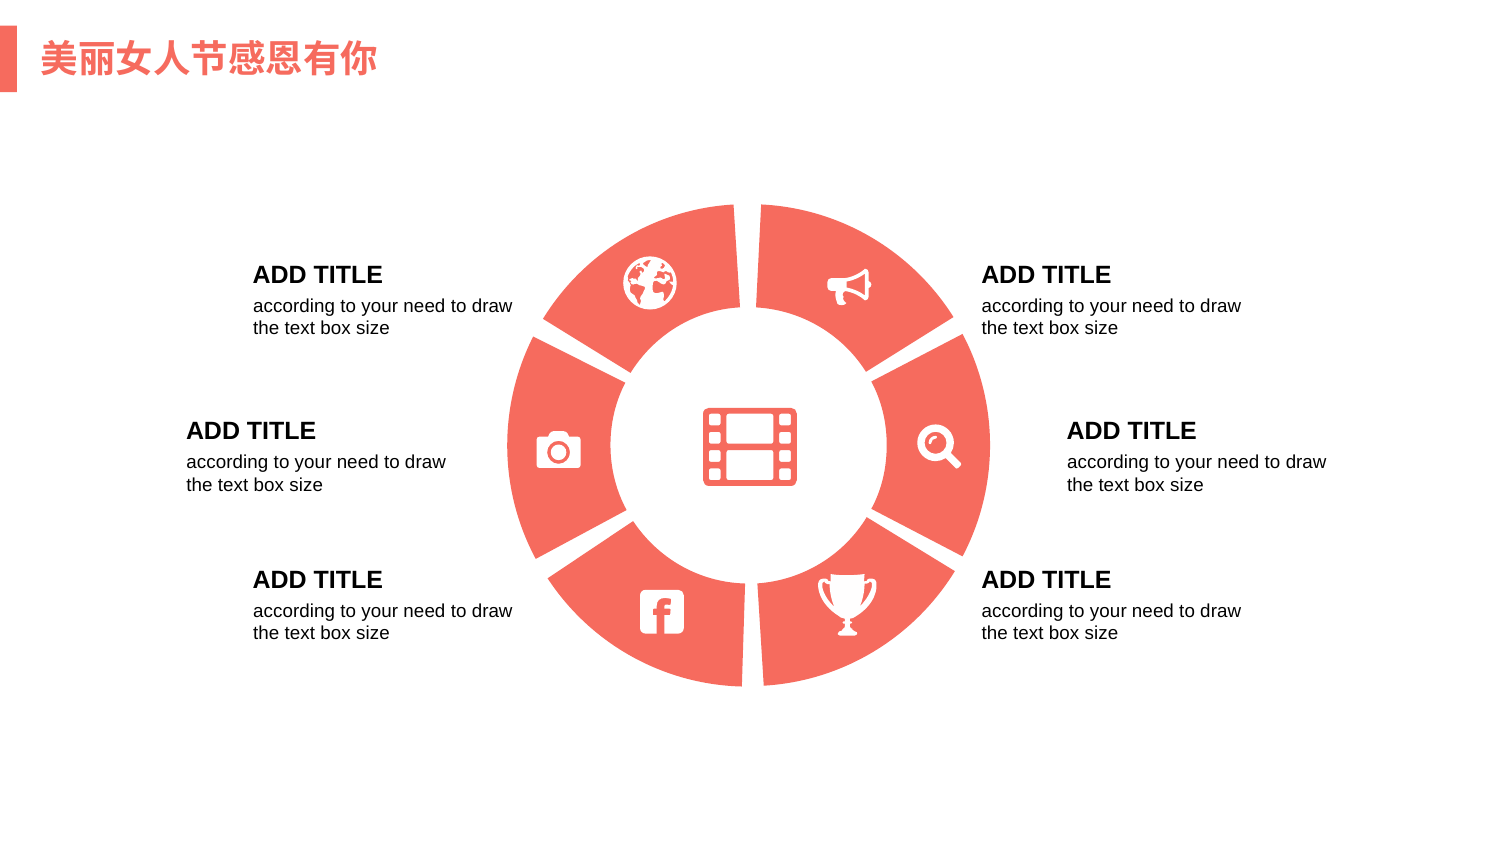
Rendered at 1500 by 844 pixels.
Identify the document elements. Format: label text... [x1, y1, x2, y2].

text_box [185, 414, 474, 496]
text_box [623, 256, 677, 310]
text_box [547, 521, 746, 687]
text_box [917, 424, 962, 469]
text_box [703, 407, 797, 486]
text_box [507, 341, 627, 559]
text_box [252, 257, 541, 340]
text_box [818, 574, 877, 636]
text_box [1066, 414, 1355, 496]
text_box [623, 320, 874, 571]
text_box [544, 204, 741, 373]
text_box [640, 589, 684, 634]
text_box [827, 268, 872, 306]
text_box [536, 431, 581, 468]
text_box [0, 24, 19, 94]
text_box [980, 257, 1270, 340]
text_box [756, 204, 954, 372]
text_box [980, 563, 1270, 645]
text_box [871, 333, 991, 557]
text_box 美丽女人节感恩有你 [29, 29, 459, 86]
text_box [252, 563, 541, 645]
text_box [757, 517, 955, 686]
